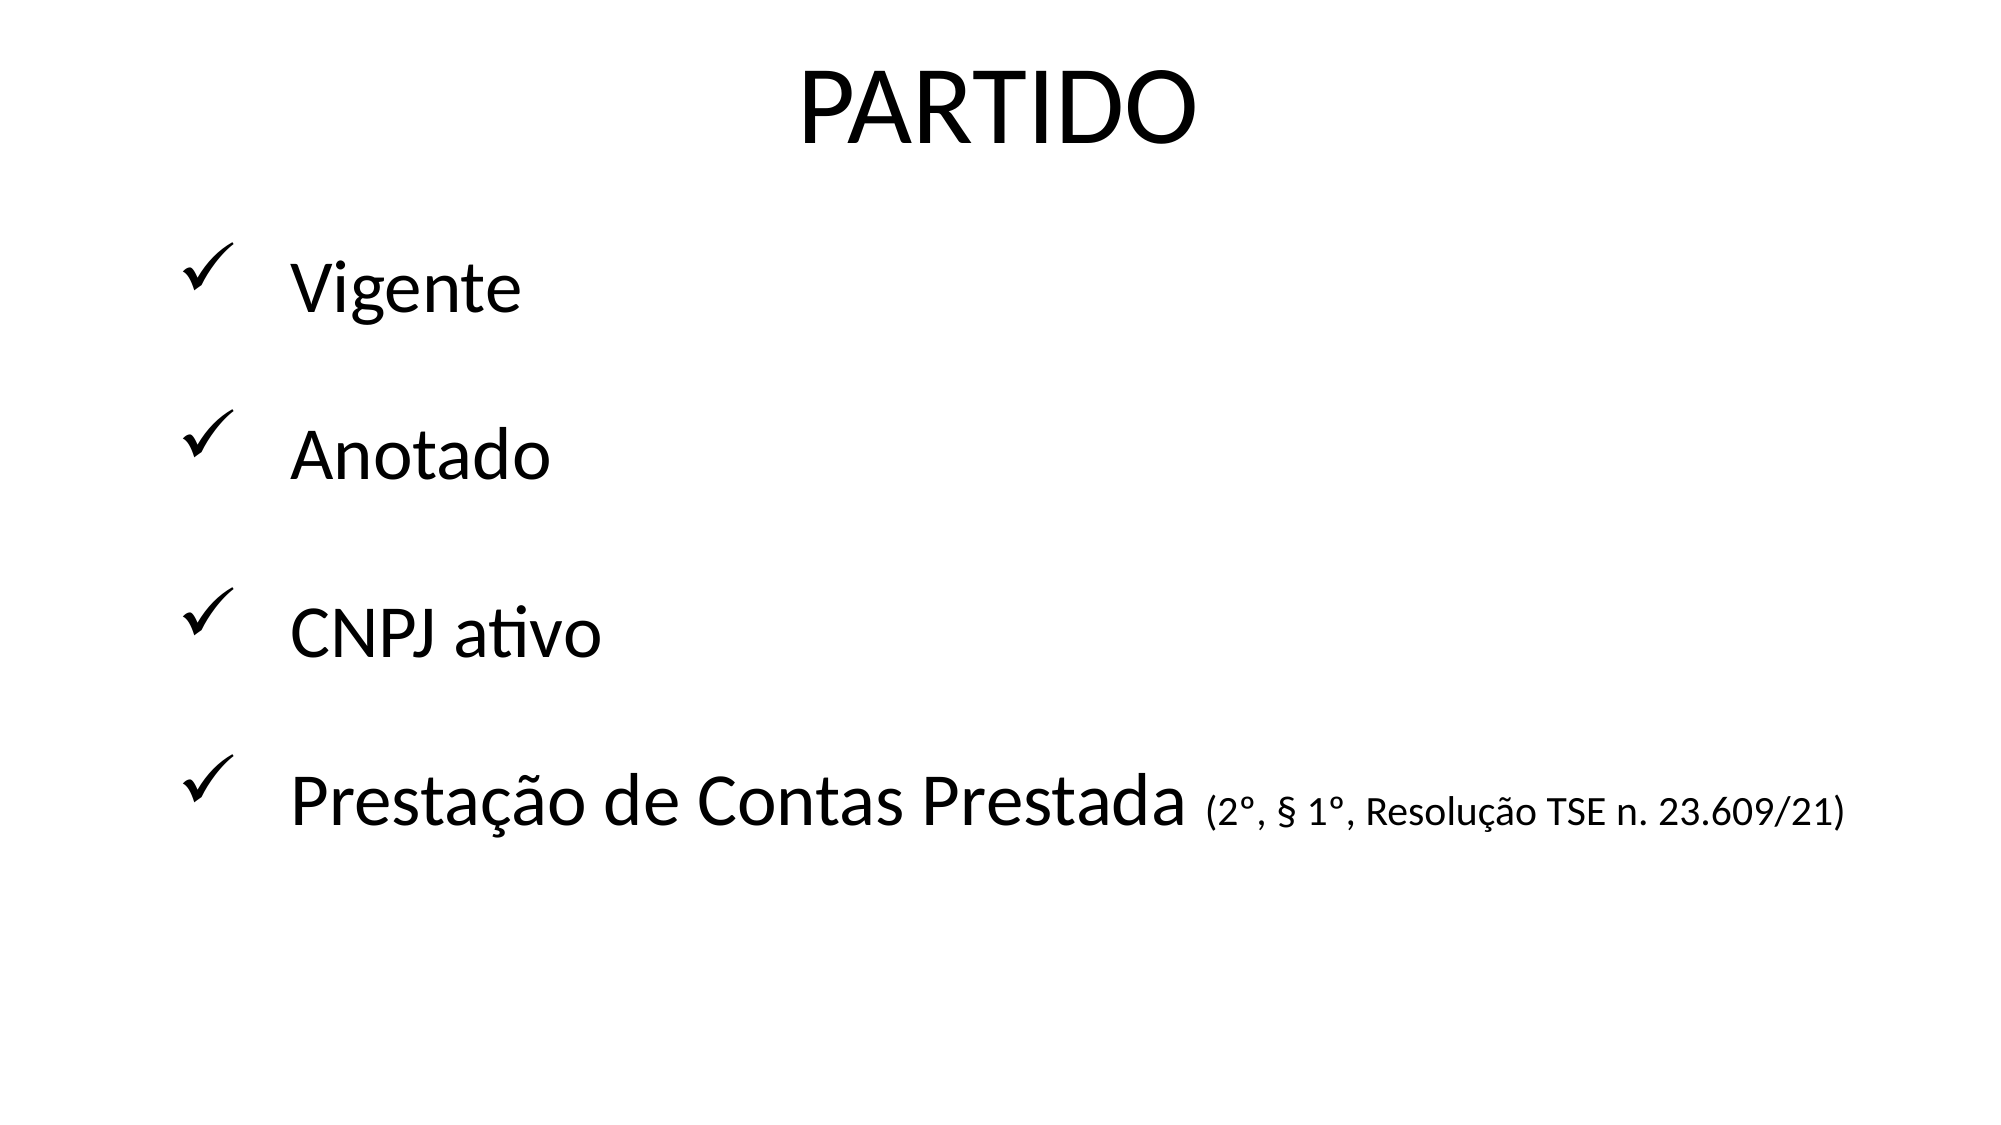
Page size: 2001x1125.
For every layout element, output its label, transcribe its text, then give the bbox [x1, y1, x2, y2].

text_box PARTIDO [366, 24, 1631, 174]
text_box CNPJ ativo [163, 575, 1428, 742]
text_box Vigente [163, 230, 1428, 336]
text_box Anotado [163, 397, 1428, 503]
text_box Prestação de Contas Prestada (2º, § 1º, Resolução TSE n. 23.609/21) [163, 742, 1961, 938]
